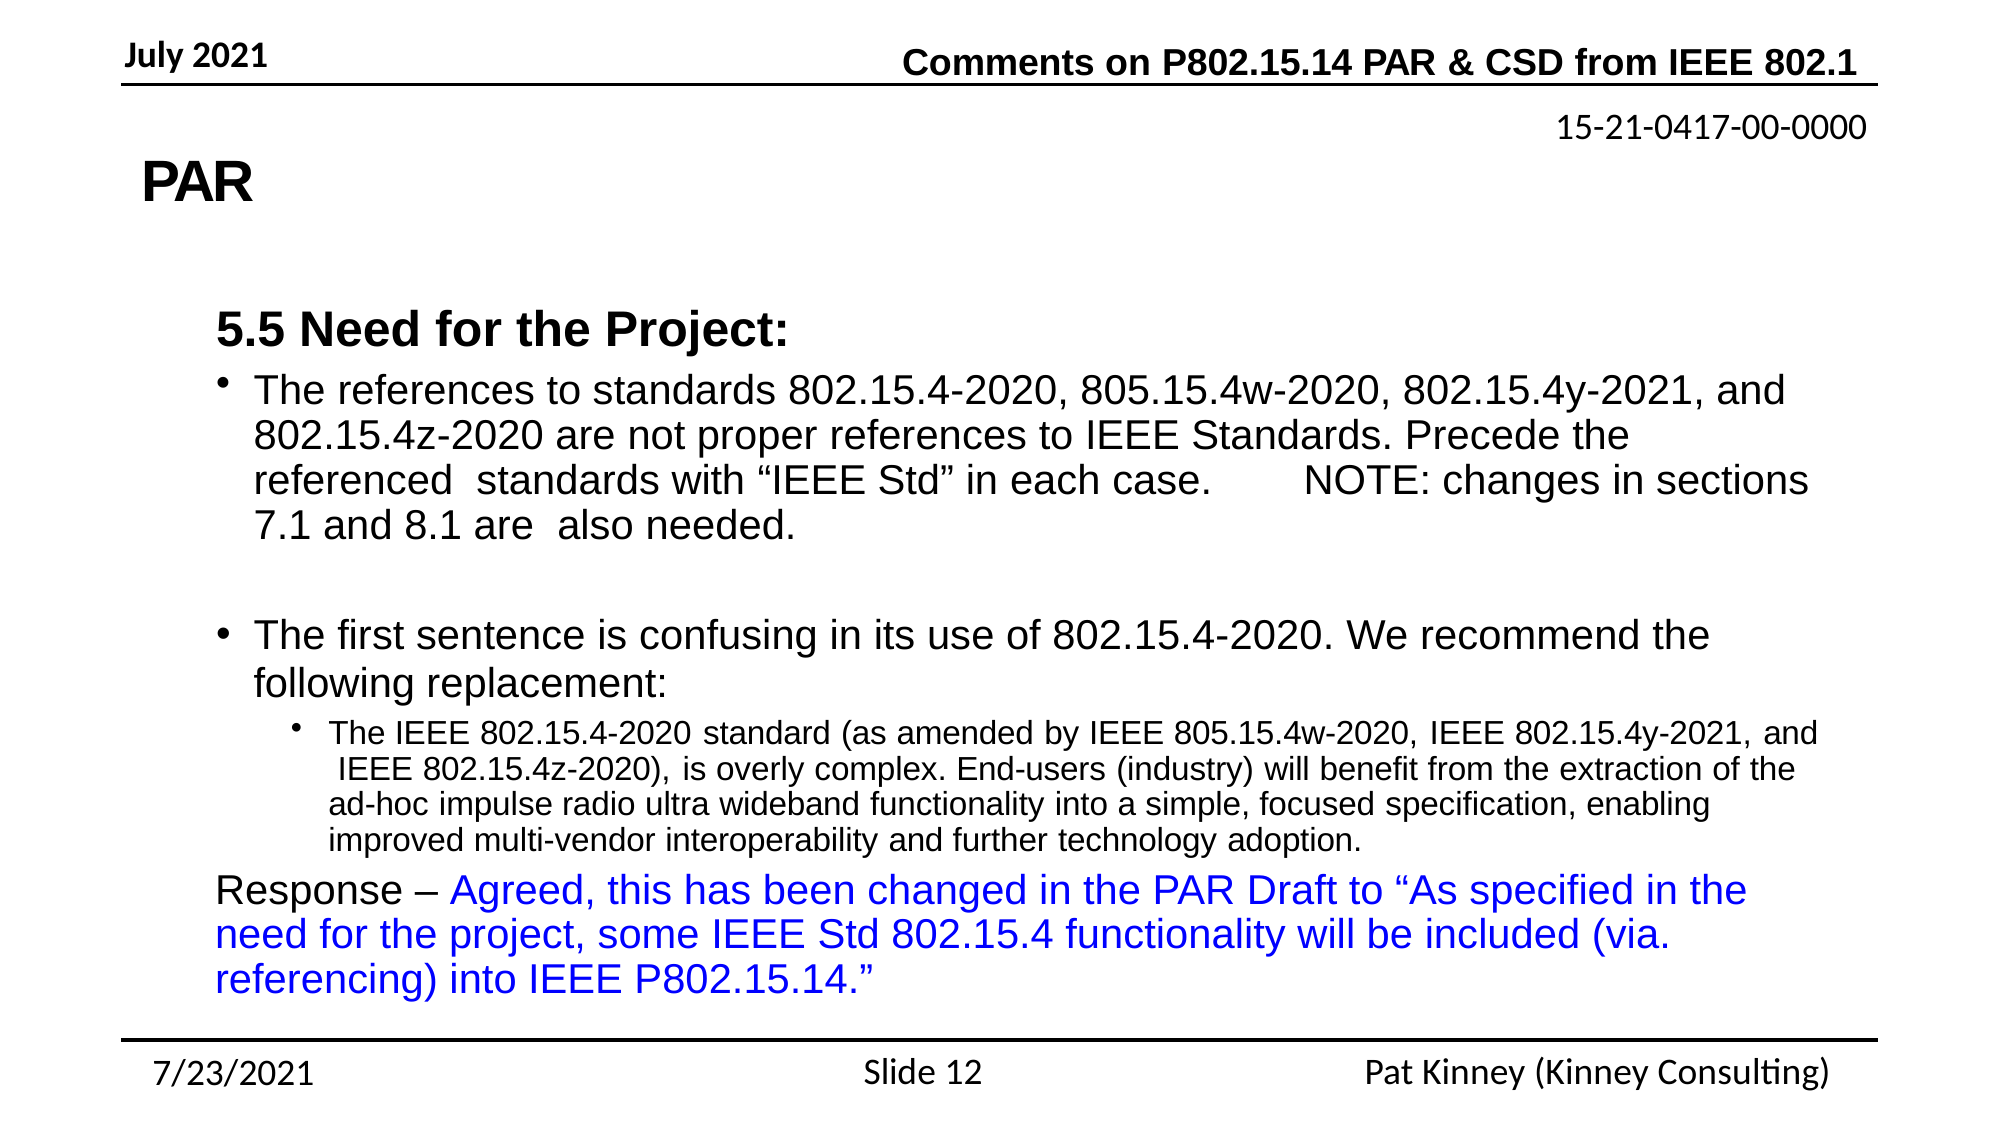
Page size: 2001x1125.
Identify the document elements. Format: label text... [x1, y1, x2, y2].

slide_number Slide 12 [861, 1054, 993, 1125]
text_box PAR 5.5 Need for the Project: The references to standards 802.15.4-2020, 805.15.4w-2020, 802.15.4y-2021, and 802.15.4z-2020 are not proper references to IEEE Standards. Precede the referenced standards with “IEEE Std” in each case. NOTE: changes in sections 7.1 and 8.1 are also needed. The first sentence is confusing in its use of 802.15.4-2020. We recommend the following replacement: The IEEE 802.15.4-2020 standard (as amended by IEEE 805.15.4w-2020, IEEE 802.15.4y-2021, and IEEE 802.15.4z-2020), is overly complex. End-users (industry) will benefit from the extraction of the ad-hoc impulse radio ultra wideband functionality into a simple, focused specification, enabling improved multi-vendor interoperability and further technology adoption. Response – Agreed, this has been changed in the PAR Draft to “As specified in the need for the project, some IEEE Std 802.15.4 functionality will be included (via. referencing) into IEEE P802.15.14.” [138, 141, 1839, 1049]
slide_number Pat Kinney (Kinney Consulting) [1362, 1054, 1865, 1125]
text_box Comments on P802.15.14 PAR & CSD from IEEE 802.1 [900, 35, 1864, 83]
footer 7/23/2021 [150, 1055, 318, 1125]
text_box July 2021 [122, 28, 271, 76]
